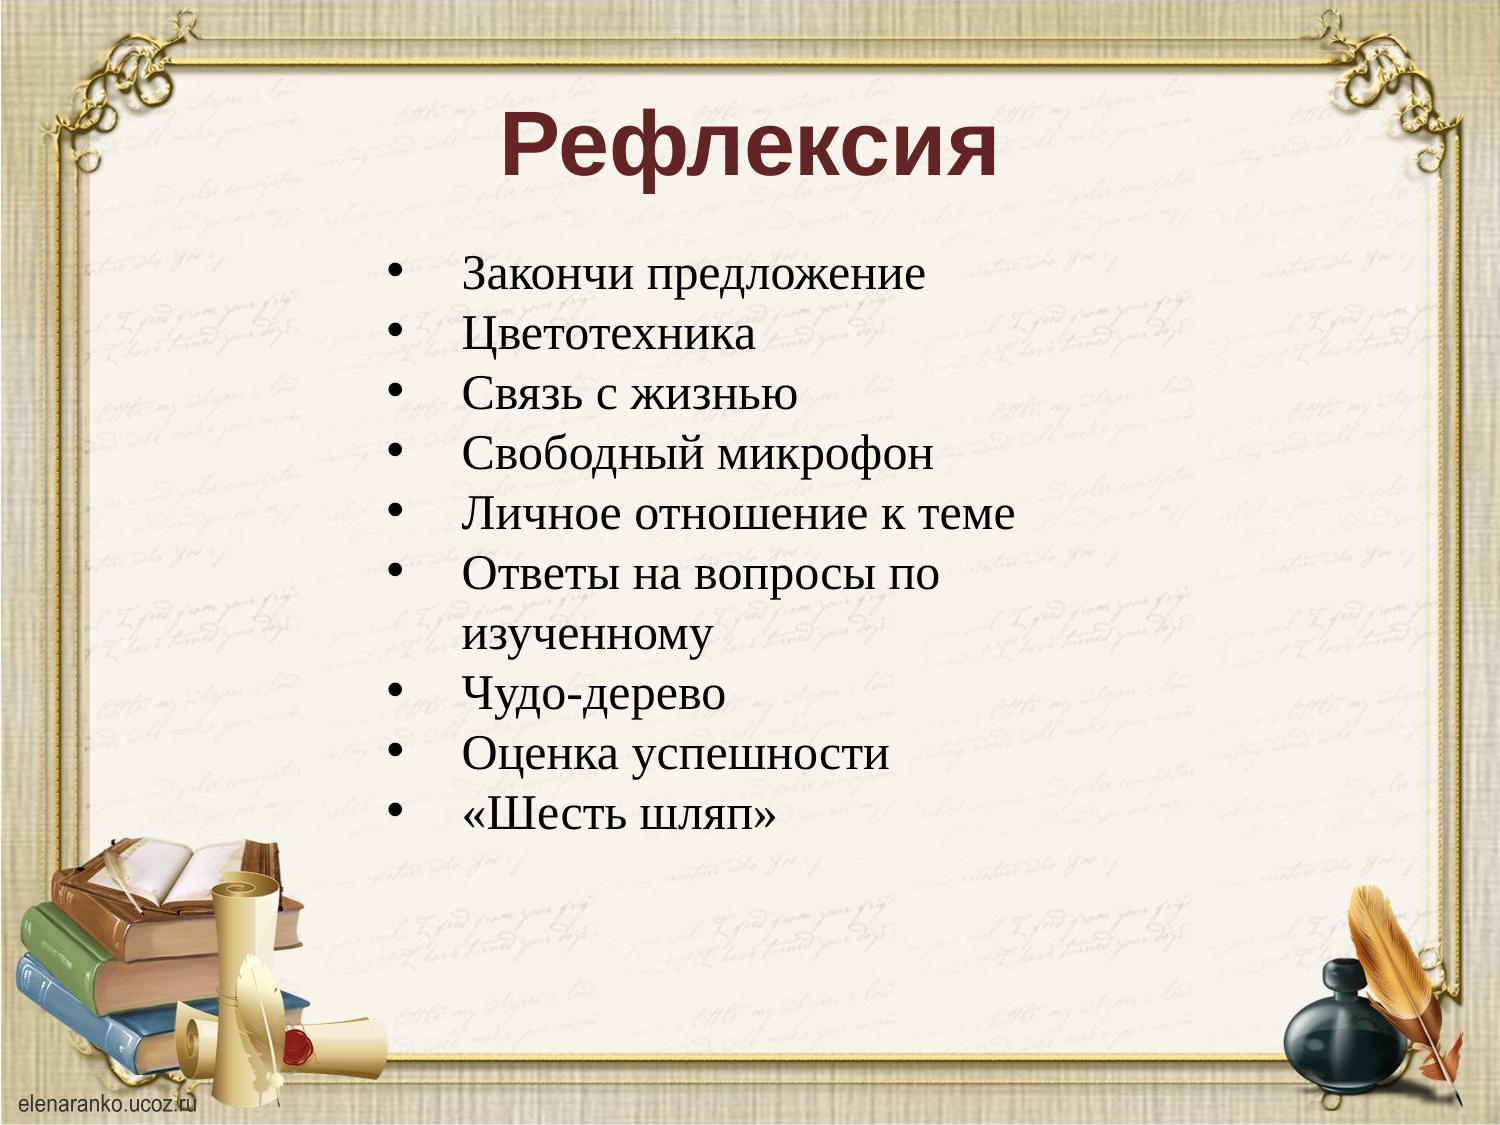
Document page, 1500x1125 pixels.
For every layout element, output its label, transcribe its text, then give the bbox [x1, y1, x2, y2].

title Рефлексия [75, 45, 1425, 233]
text_box Закончи предложение Цветотехника Связь с жизнью Свободный микрофон Личное отношение к теме Ответы на вопросы по изученному Чудо-дерево Оценка успешности «Шесть шляп» [371, 231, 1122, 907]
picture [0, 0, 1500, 1125]
